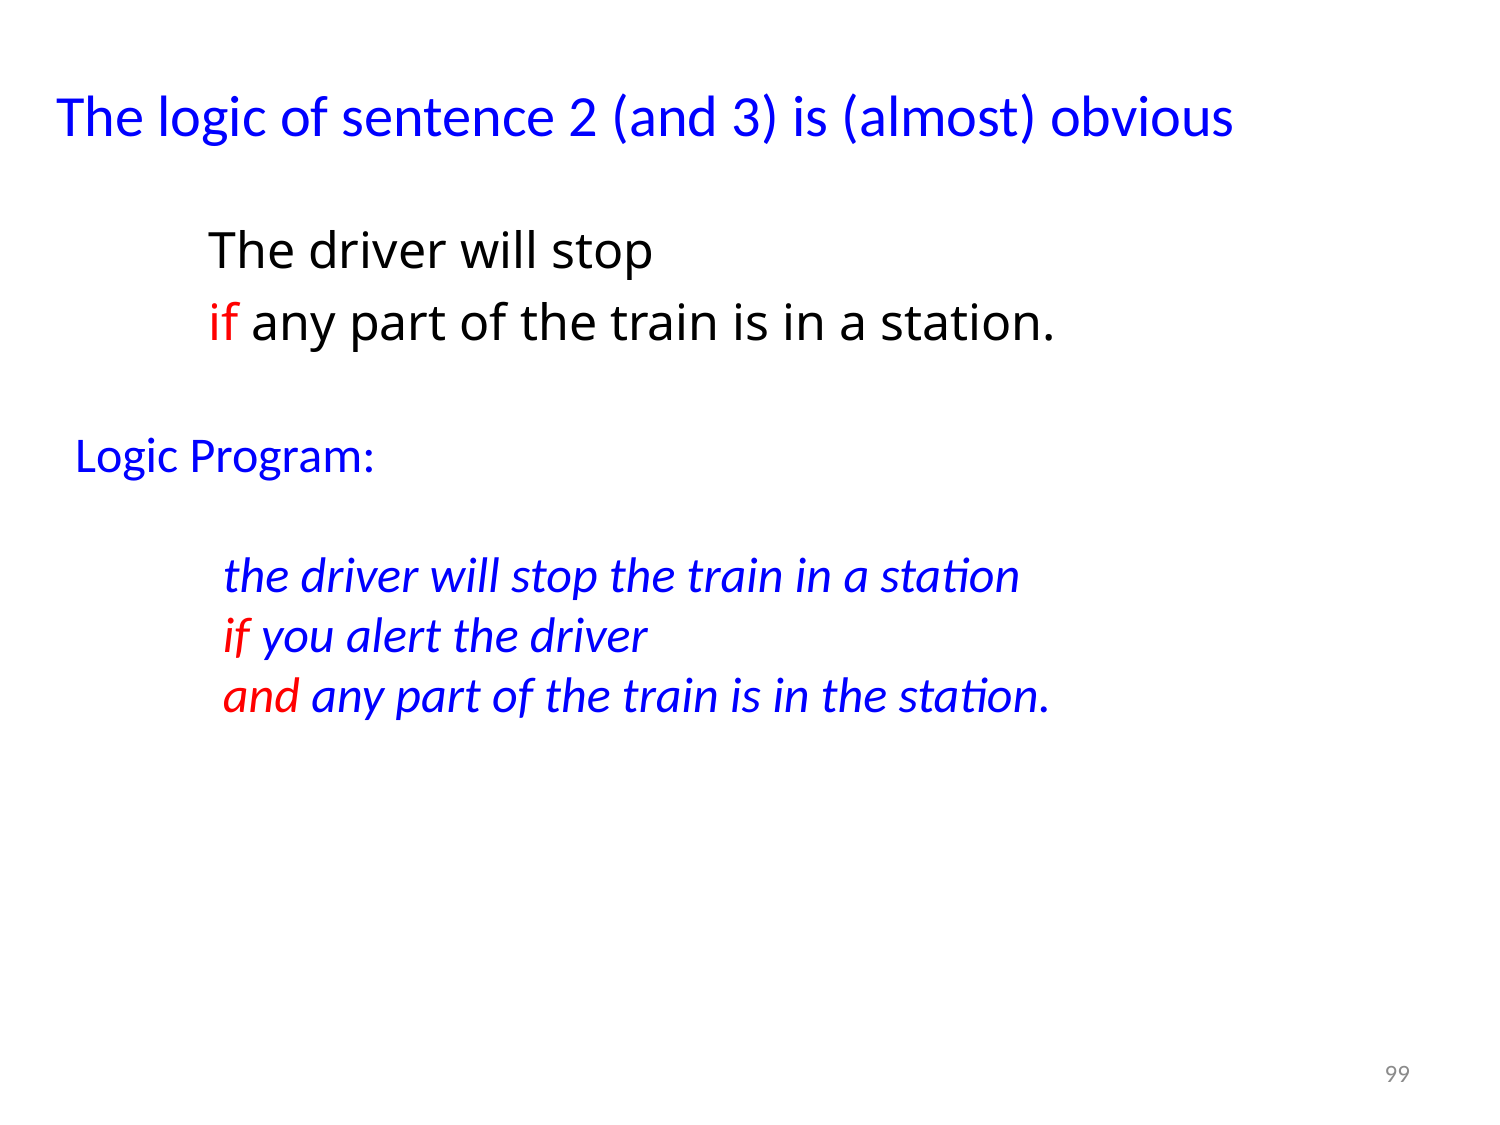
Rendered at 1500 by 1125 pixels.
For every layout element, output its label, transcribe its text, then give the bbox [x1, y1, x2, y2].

list The driver will stop if any part of the train is in a station. Logic Program: the driver will stop the train in a station if you alert the driver and any part of the train is in the station. [75, 206, 1425, 1012]
title The logic of sentence 2 (and 3) is (almost) obvious [41, 19, 1500, 207]
slide_number 99 [1074, 1042, 1425, 1103]
